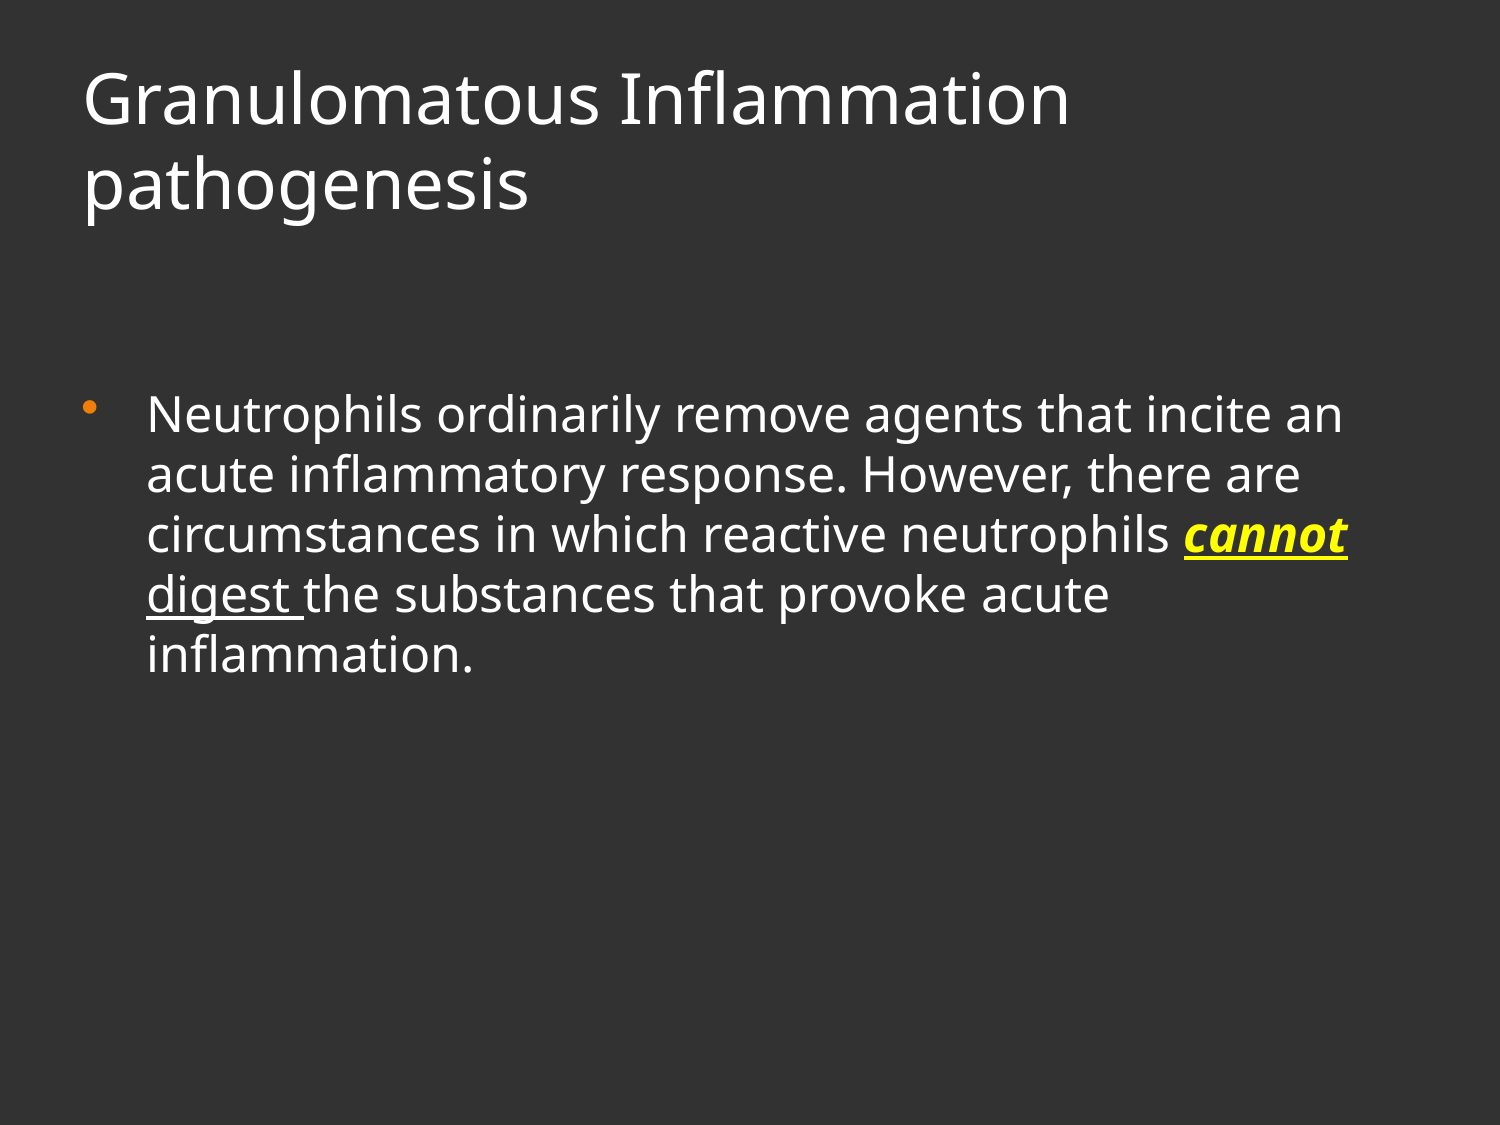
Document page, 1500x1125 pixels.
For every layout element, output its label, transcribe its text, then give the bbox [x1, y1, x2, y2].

list Neutrophils ordinarily remove agents that incite an acute inflammatory response. However, there are circumstances in which reactive neutrophils cannot digest the substances that provoke acute inflammation. [62, 375, 1413, 694]
title Granulomatous Inflammation pathogenesis [75, 44, 1425, 233]
